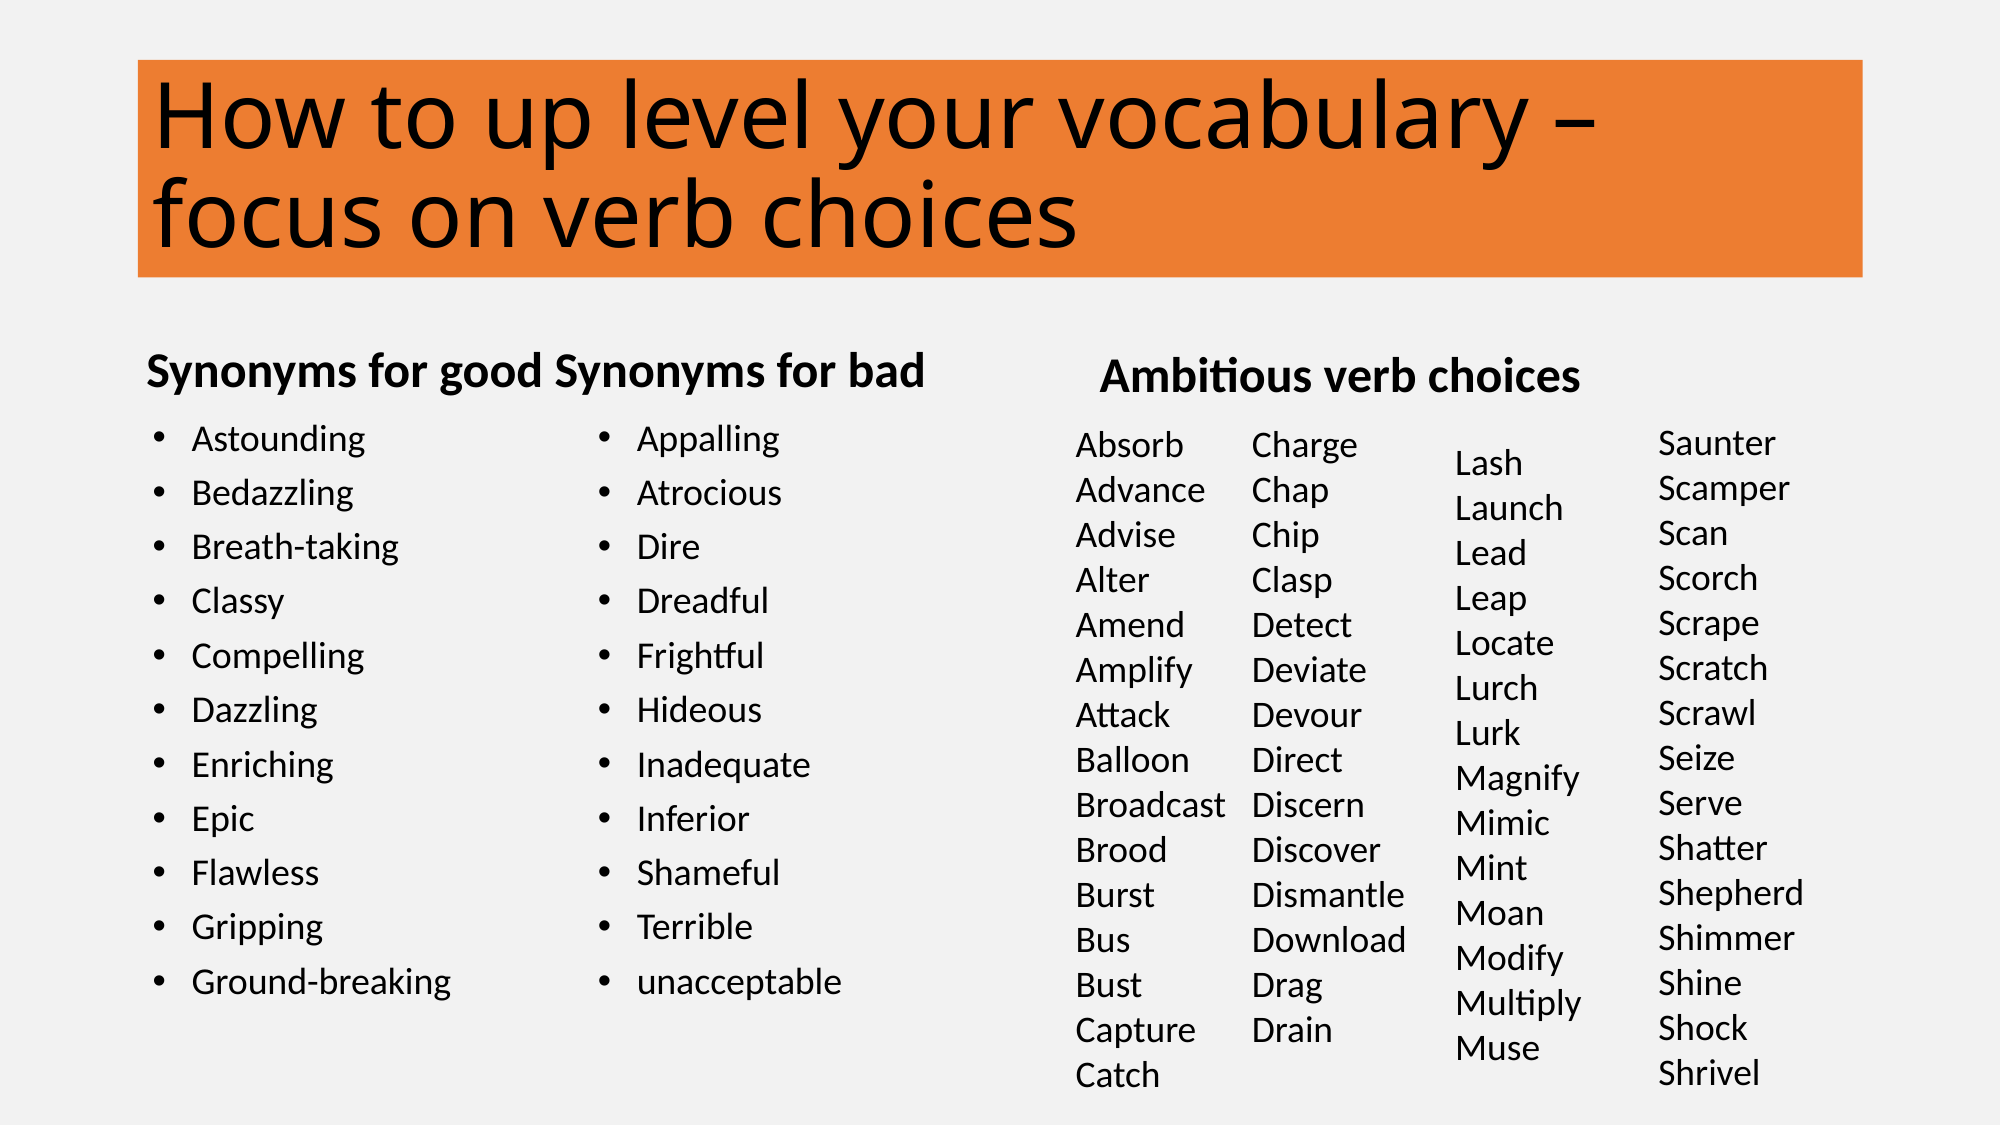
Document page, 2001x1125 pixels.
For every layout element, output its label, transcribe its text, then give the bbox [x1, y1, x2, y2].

title How to up level your vocabulary – focus on verb choices [137, 59, 1863, 278]
text_box Lash Launch Lead Leap Locate Lurch Lurk Magnify Mimic Mint Moan Modify Multiply Muse [1440, 430, 1643, 1121]
list Astounding Bedazzling Breath-taking Classy Compelling Dazzling Enriching Epic Flawless Gripping Ground-breaking [137, 410, 555, 1016]
text_box Saunter Scamper Scan Scorch Scrape Scratch Scrawl Seize Serve Shatter Shepherd Shimmer Shine Shock Shrivel [1643, 410, 1855, 1125]
text_box Charge Chap Chip Clasp Detect Deviate Devour Direct Discern Discover Dismantle Download Drag Drain [1237, 412, 1441, 1103]
list Ambitious verb choices [920, 275, 1772, 411]
text_box Absorb Advance Advise Alter Amend Amplify Attack Balloon Broadcast Brood Burst Bus Bust Capture Catch [1060, 412, 1272, 1125]
list Appalling Atrocious Dire Dreadful Frightful Hideous Inadequate Inferior Shameful Terrible unacceptable [582, 410, 893, 1016]
list Synonyms for good Synonyms for bad [131, 345, 978, 481]
